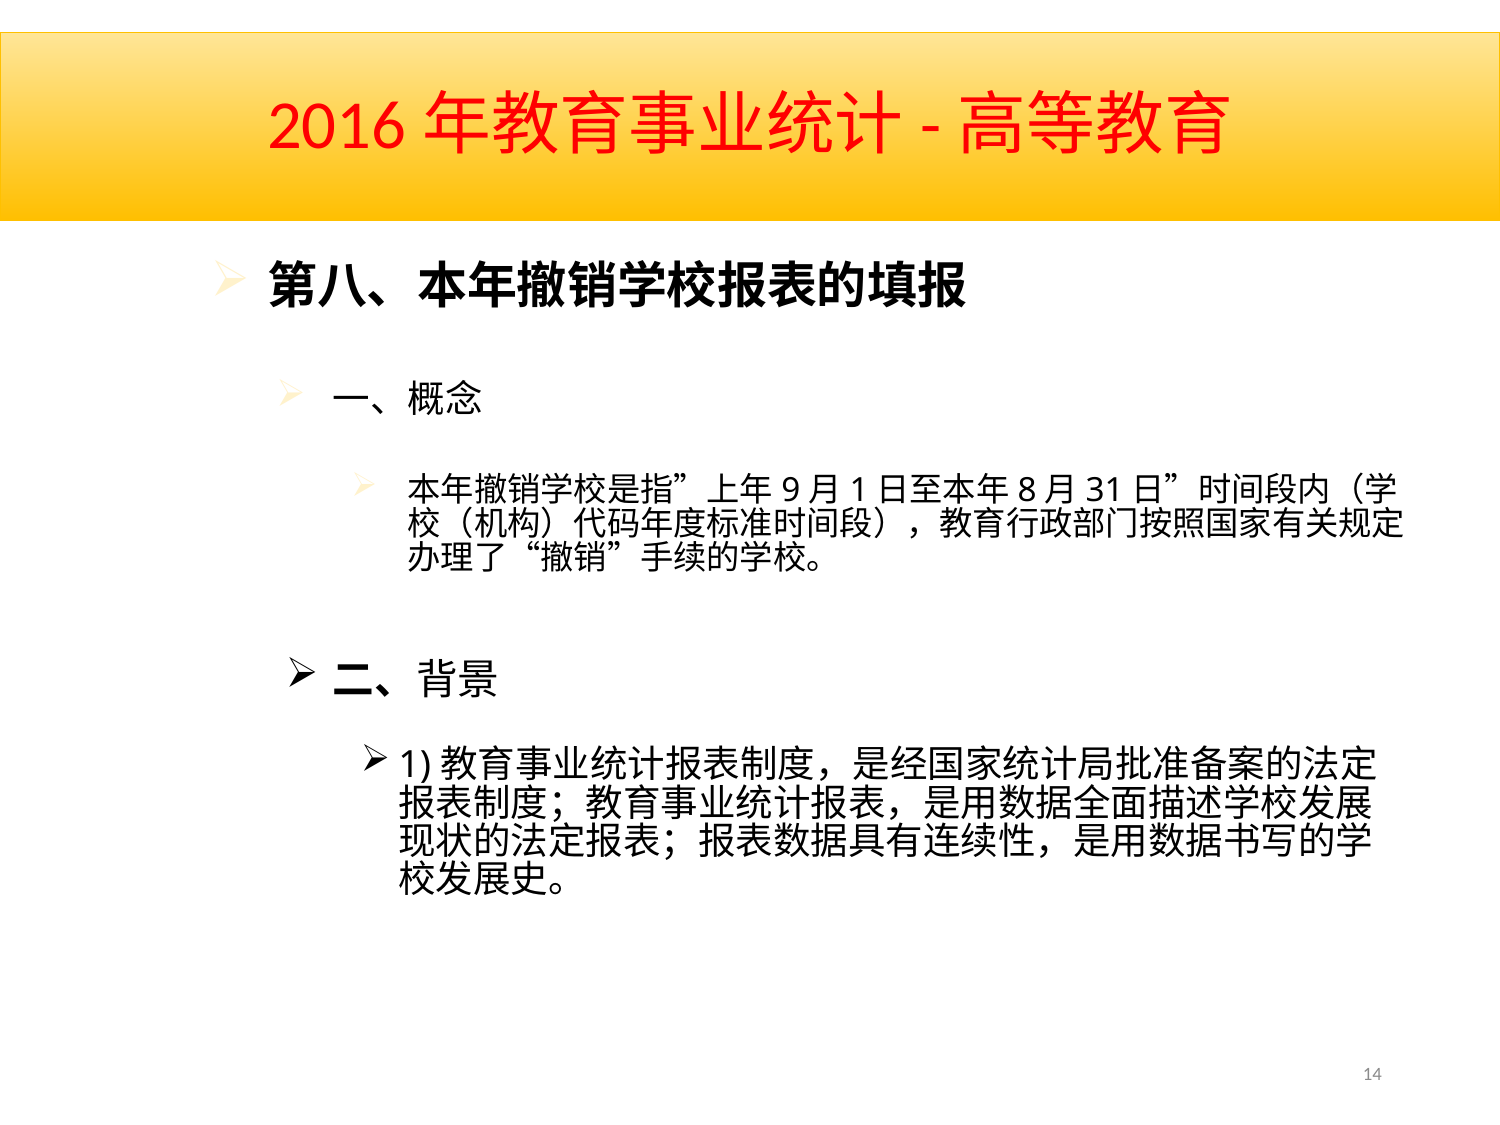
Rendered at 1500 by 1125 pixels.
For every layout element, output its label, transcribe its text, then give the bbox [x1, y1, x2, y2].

title 2016年教育事业统计-高等教育 [0, 32, 1500, 221]
slide_number 14 [1059, 1042, 1397, 1103]
text_box 第八、本年撤销学校报表的填报 一、概念 本年撤销学校是指”上年9月1日至本年8月31日”时间段内（学校（机构）代码年度标准时间段），教育行政部门按照国家有关规定办理了“撤销”手续的学校。 二、背景 1)教育事业统计报表制度，是经国家统计局批准备案的法定报表制度；教育事业统计报表，是用数据全面描述学校发展现状的法定报表；报表数据具有连续性，是用数据书写的学校发展史。 [195, 255, 1425, 1053]
